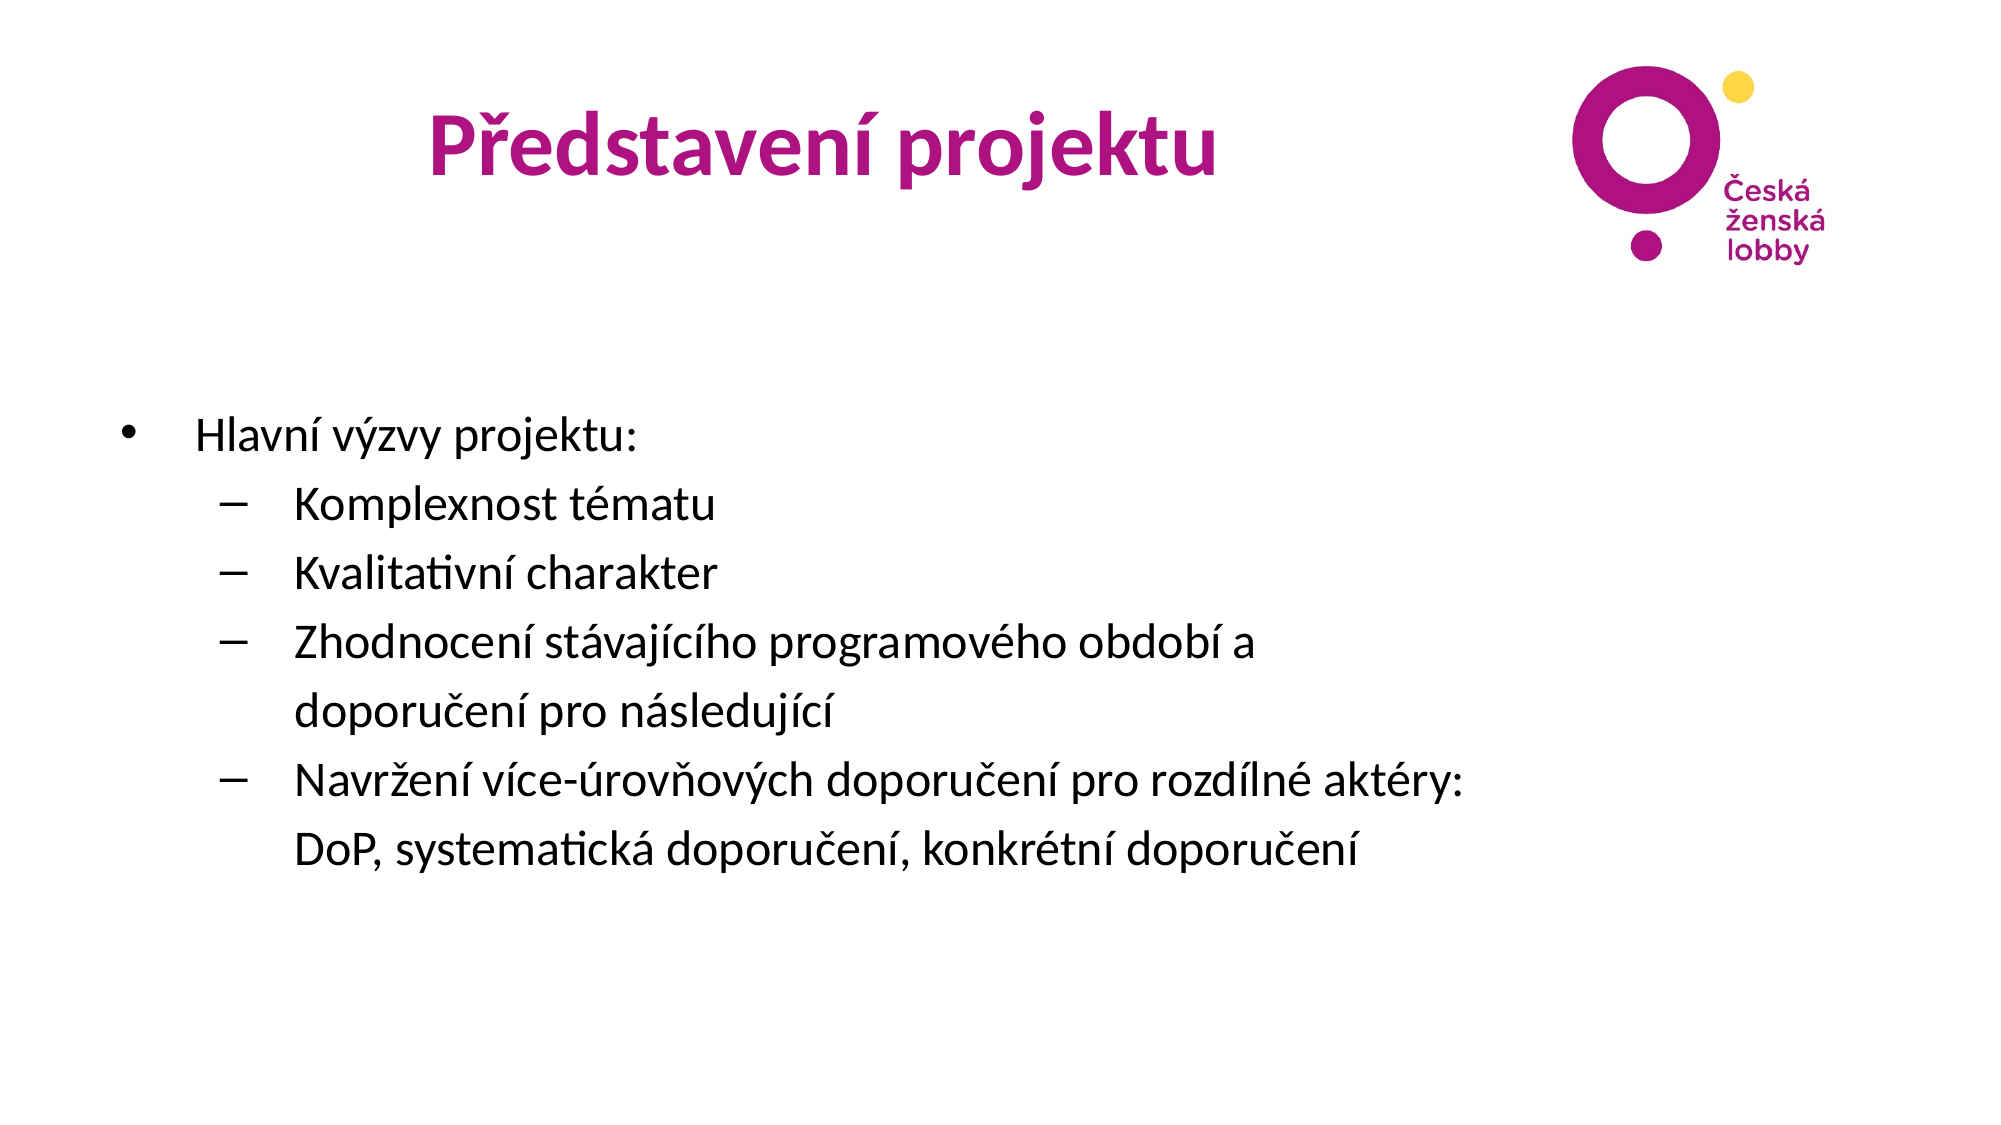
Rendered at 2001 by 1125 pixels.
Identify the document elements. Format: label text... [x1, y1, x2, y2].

list Hlavní výzvy projektu: Komplexnost tématu Kvalitativní charakter Zhodnocení stávajícího programového období a doporučení pro následující Navržení více-úrovňových doporučení pro rozdílné aktéry: DoP, systematická doporučení, konkrétní doporučení [99, 262, 1500, 1005]
title Představení projektu [99, 45, 1550, 233]
picture [1535, 30, 1867, 304]
